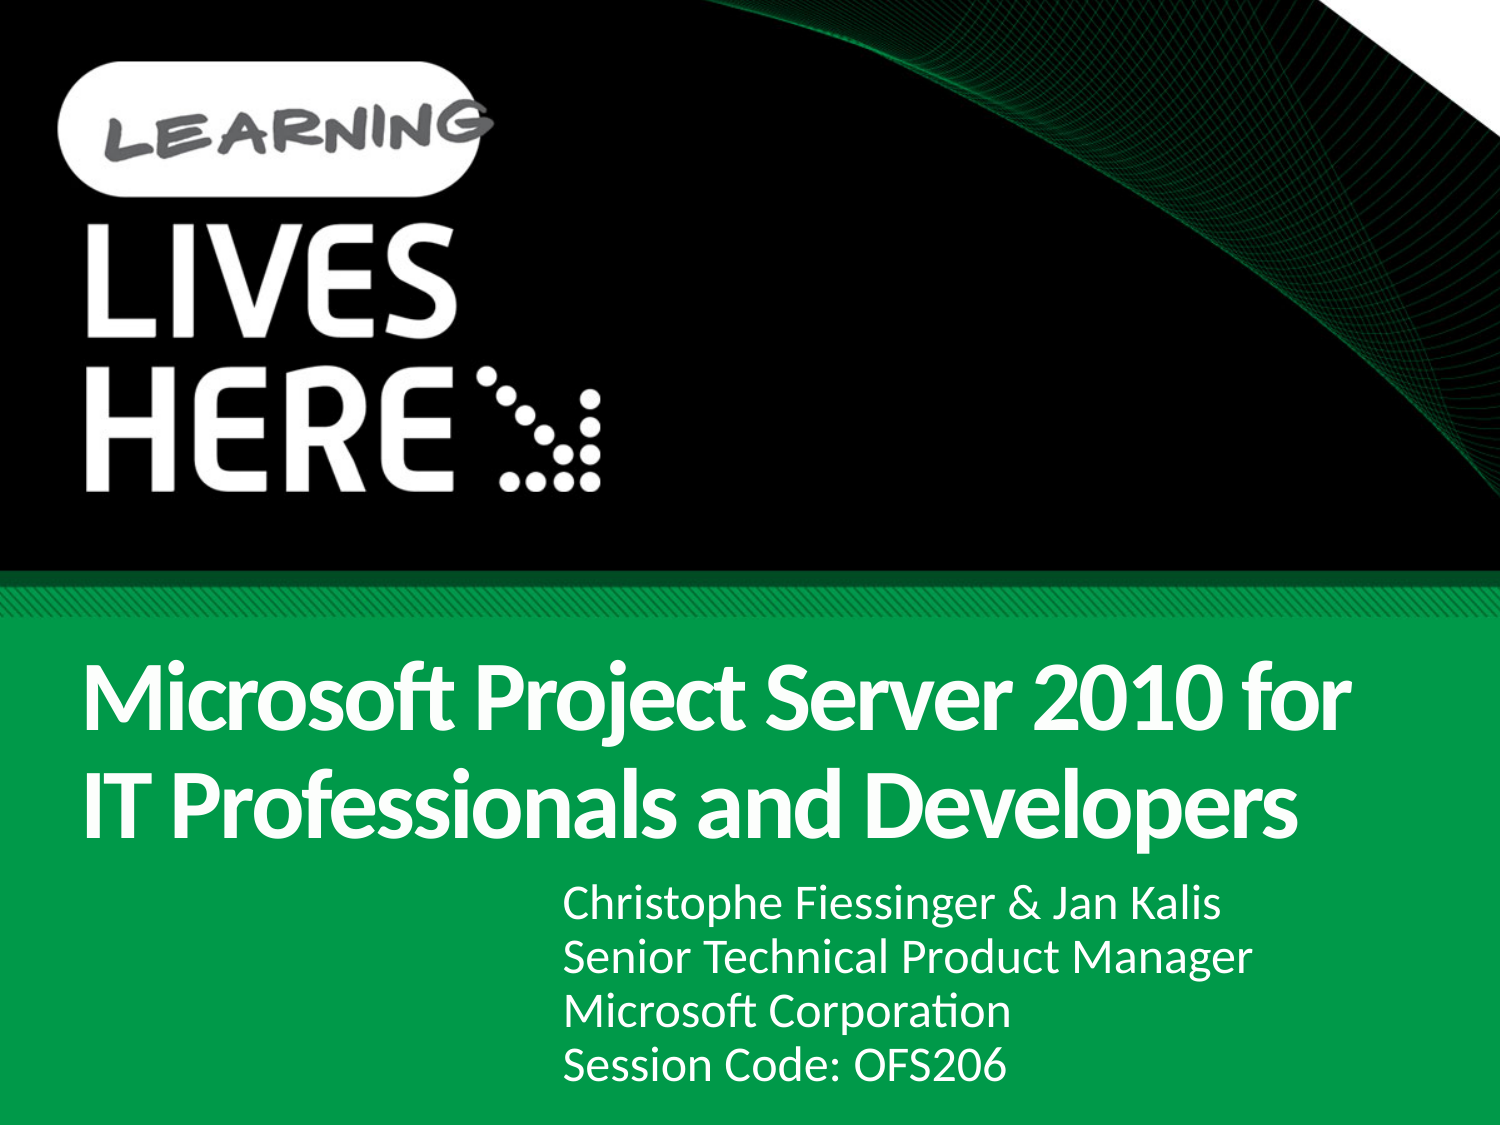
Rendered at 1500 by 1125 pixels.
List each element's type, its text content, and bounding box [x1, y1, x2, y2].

picture [0, 0, 1500, 1125]
title Microsoft Project Server 2010 for IT Professionals and Developers [80, 644, 1380, 864]
subtitle Christophe Fiessinger & Jan Kalis Senior Technical Product Manager Microsoft Corporation Session Code: OFS206 [562, 876, 1360, 1077]
